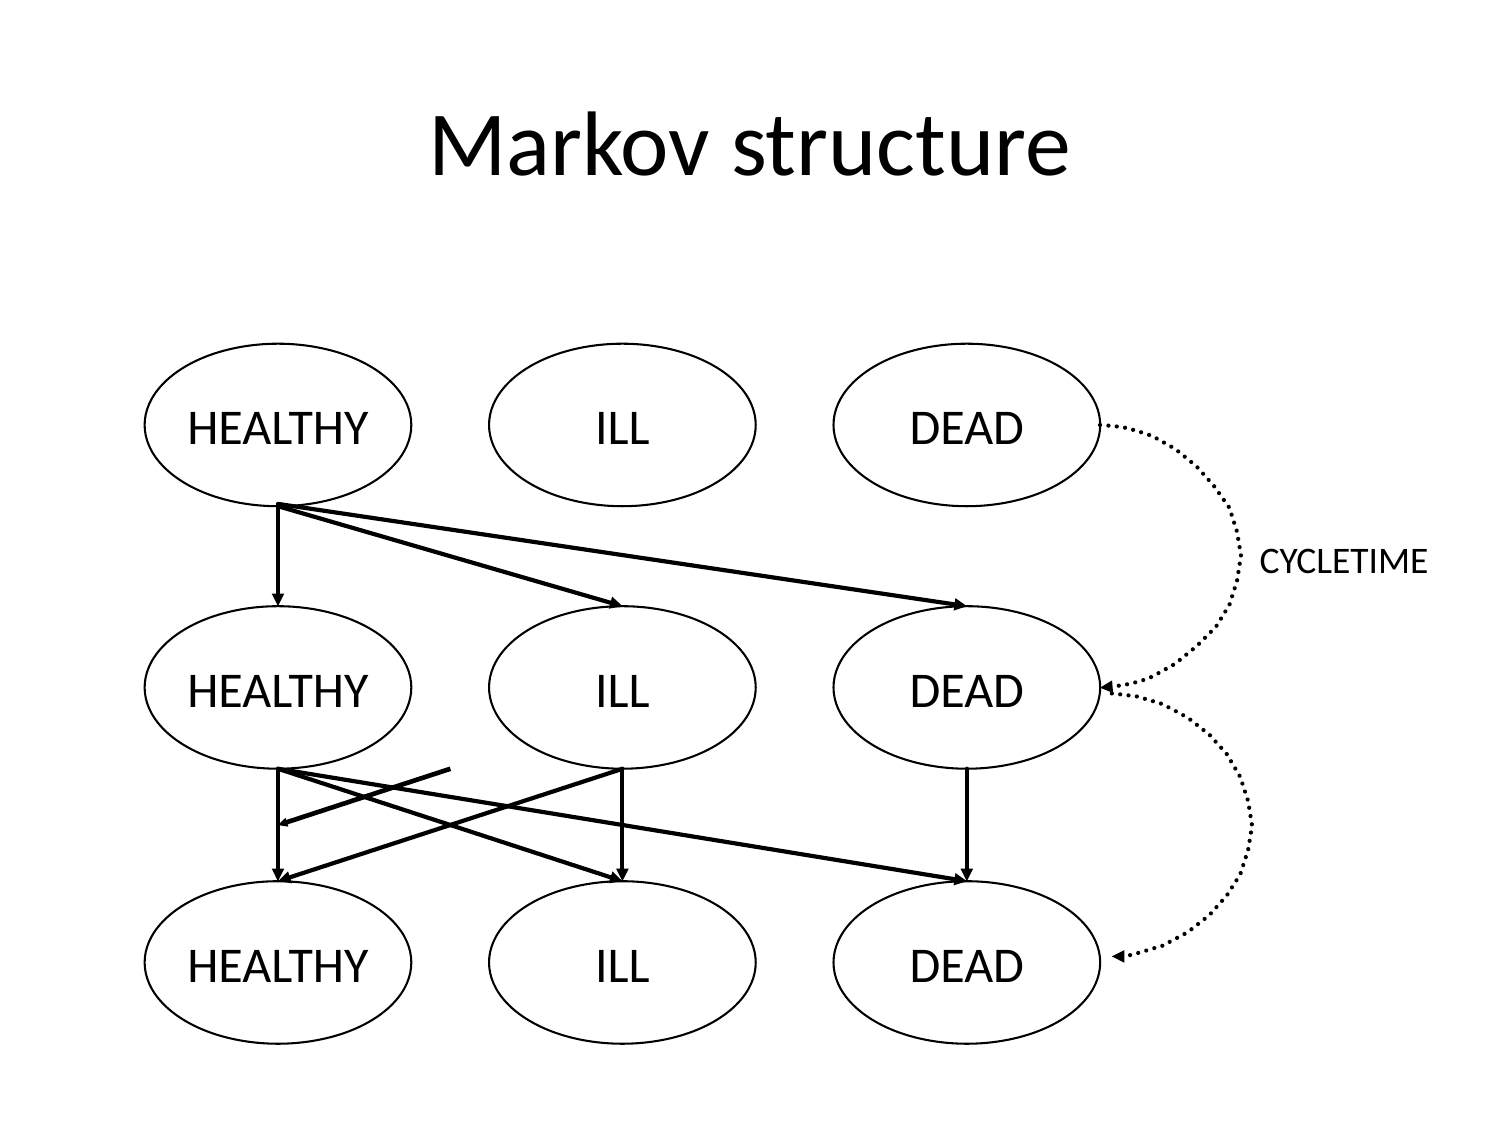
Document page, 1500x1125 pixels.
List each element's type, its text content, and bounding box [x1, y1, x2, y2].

title Markov structure [75, 45, 1425, 233]
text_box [144, 343, 1101, 424]
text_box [144, 693, 1253, 1044]
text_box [144, 424, 1500, 769]
